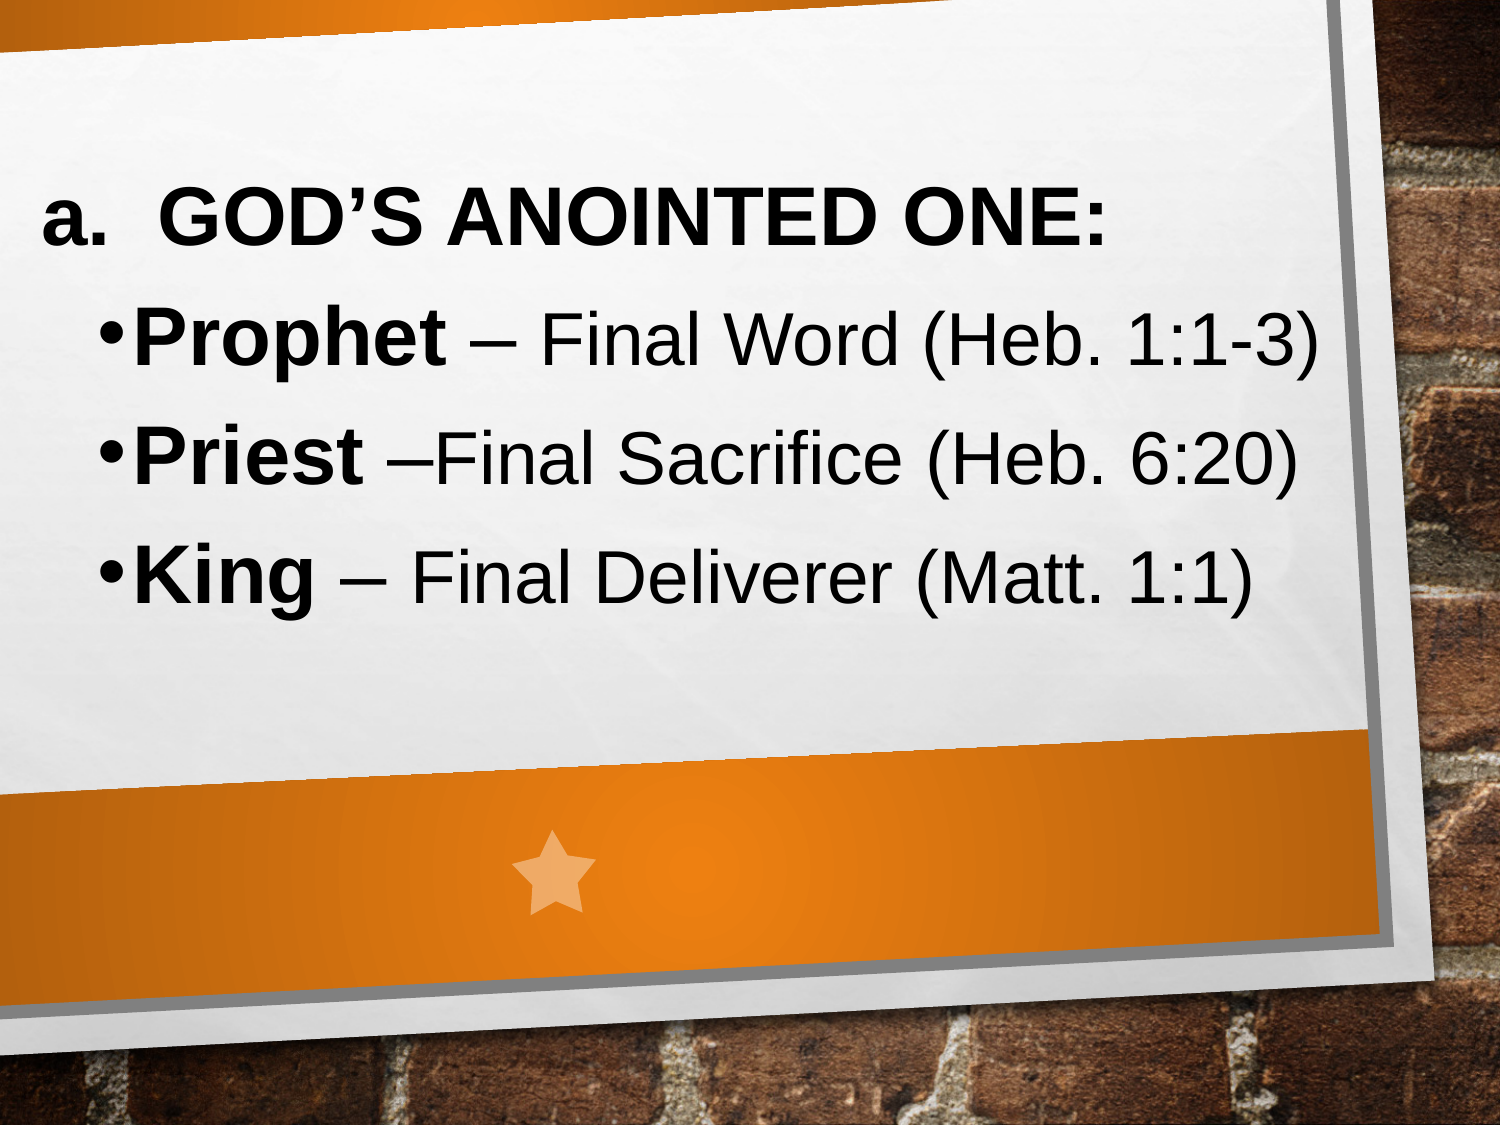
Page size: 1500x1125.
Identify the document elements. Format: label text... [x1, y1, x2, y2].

picture [0, 0, 1500, 1125]
text_box a. GOD’S ANOINTED ONE: Prophet – Final Word (Heb. 1:1-3) Priest –Final Sacrifice (Heb. 6:20) King – Final Deliverer (Matt. 1:1) [26, 147, 1361, 628]
